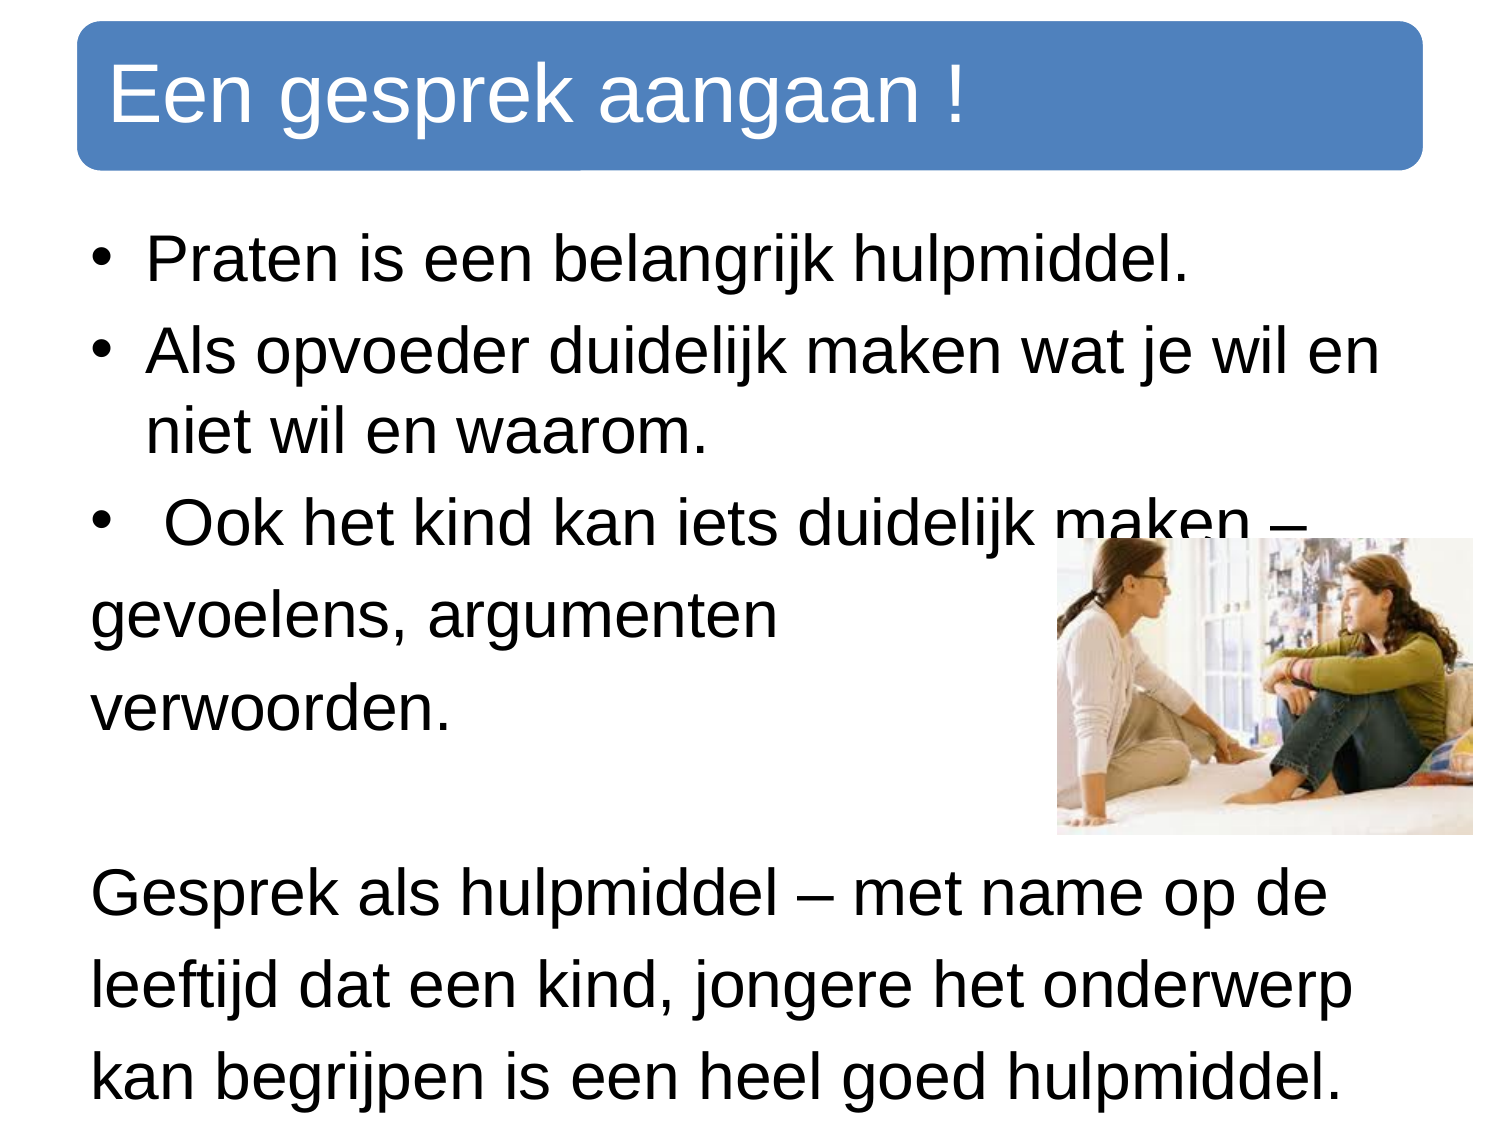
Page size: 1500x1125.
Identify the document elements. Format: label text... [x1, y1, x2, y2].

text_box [74, 18, 1426, 173]
list Praten is een belangrijk hulpmiddel. Als opvoeder duidelijk maken wat je wil en niet wil en waarom. Ook het kind kan iets duidelijk maken – gevoelens, argumenten verwoorden. Gesprek als hulpmiddel – met name op de leeftijd dat een kind, jongere het onderwerp kan begrijpen is een heel goed hulpmiddel. [75, 208, 1500, 1125]
picture [1056, 538, 1473, 835]
